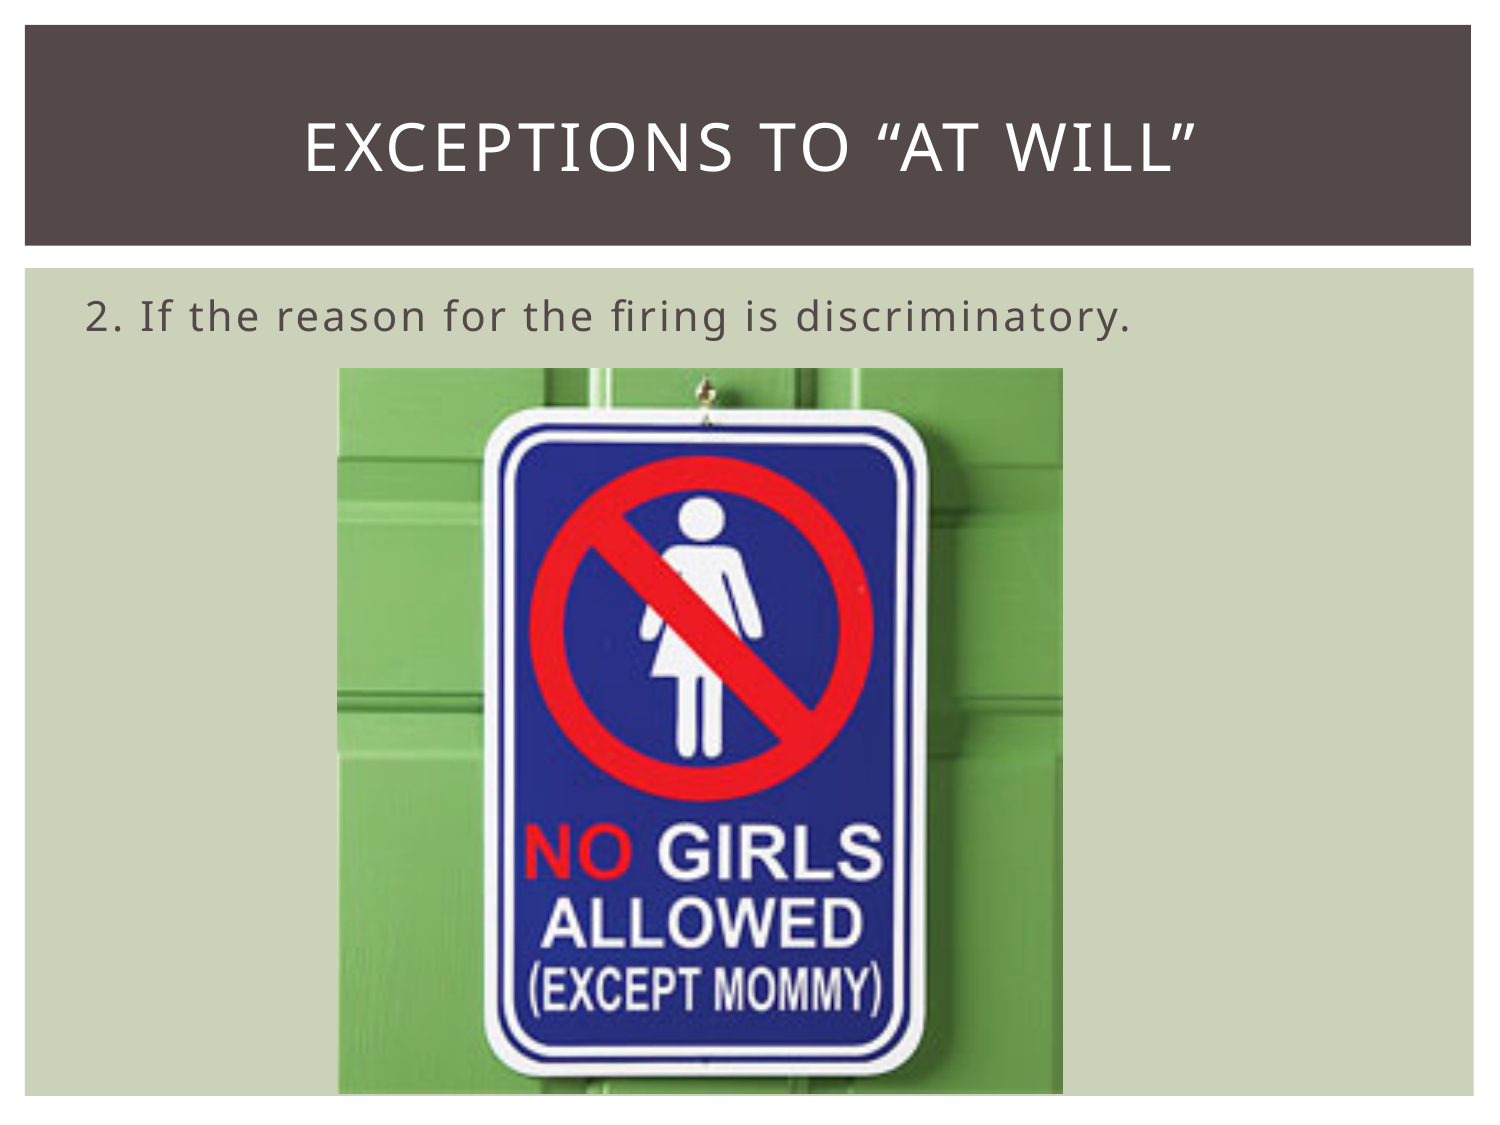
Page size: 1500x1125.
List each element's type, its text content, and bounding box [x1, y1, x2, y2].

list 2. If the reason for the firing is discriminatory. [62, 281, 1442, 1005]
picture [337, 368, 1063, 1095]
title Exceptions to “at will” [62, 58, 1438, 232]
